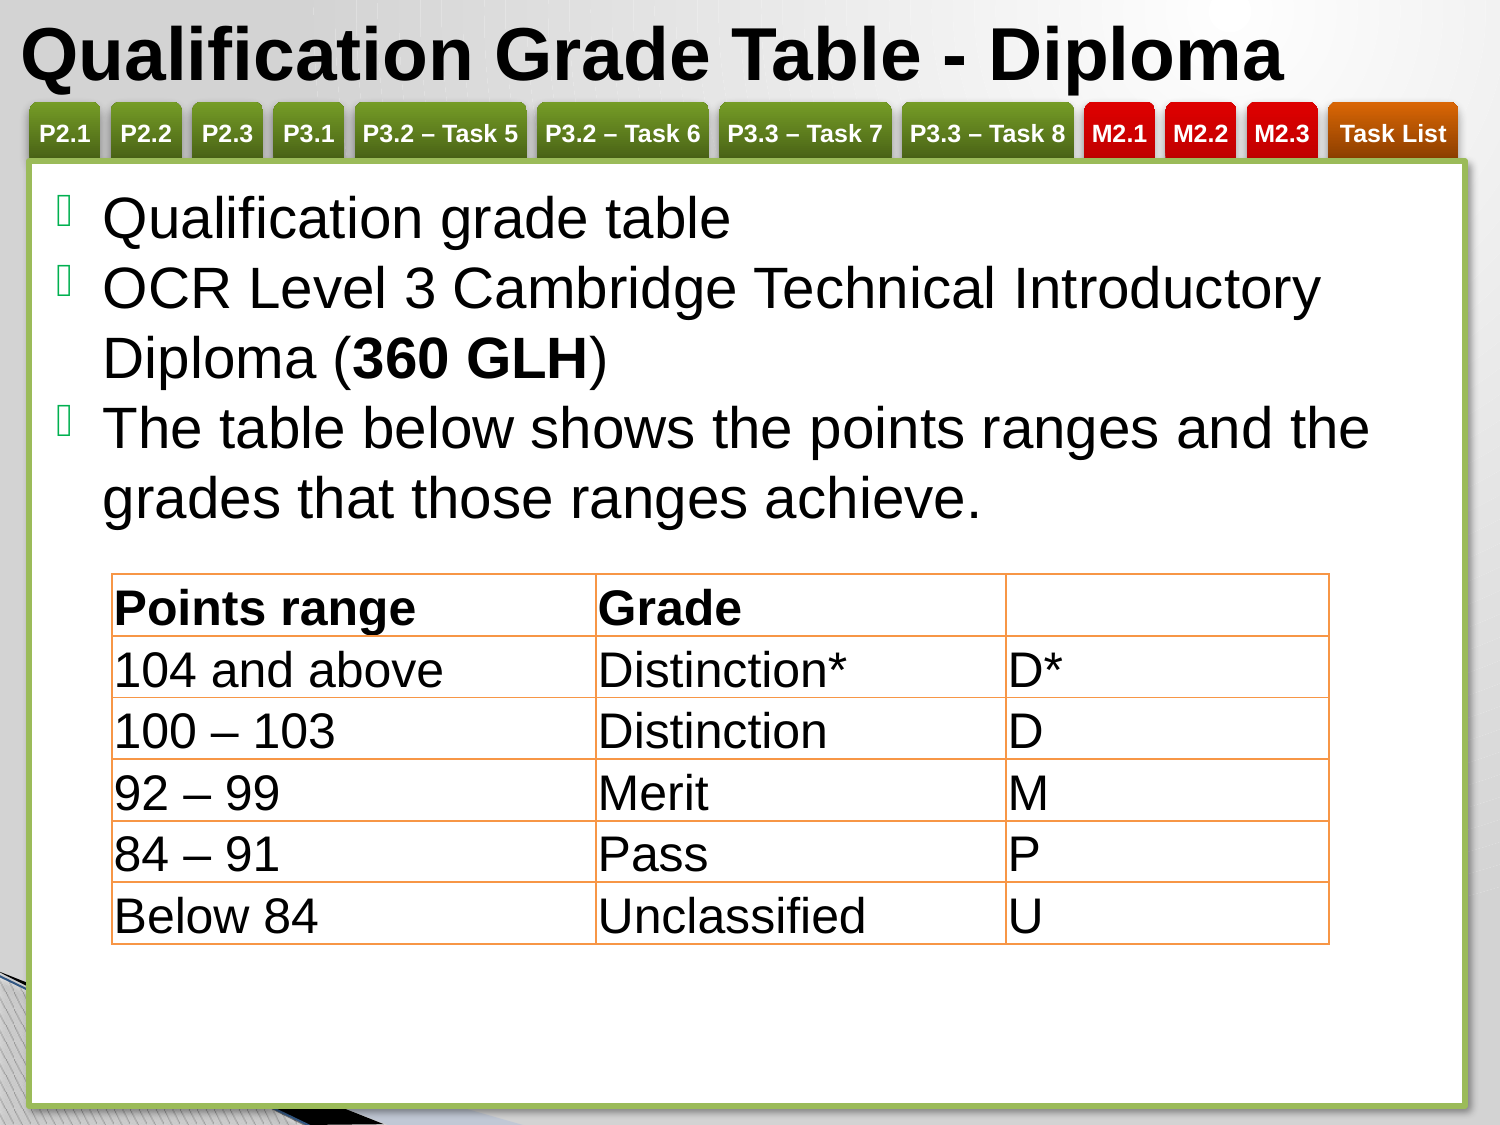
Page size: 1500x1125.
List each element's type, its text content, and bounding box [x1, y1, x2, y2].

table_header [1007, 575, 1328, 635]
table_cell 104 and above [113, 637, 595, 697]
table_cell 92 – 99 [113, 760, 595, 820]
table_cell D* [1007, 637, 1328, 697]
table_cell Pass [597, 822, 1005, 881]
table_cell U [1007, 883, 1328, 943]
table_cell Distinction [597, 698, 1005, 758]
picture [281, 1114, 303, 1125]
table_cell Distinction* [597, 637, 1005, 697]
table_cell D [1007, 698, 1328, 758]
table_cell Below 84 [113, 883, 595, 943]
table_cell 84 – 91 [113, 822, 595, 881]
text_box e [551, 0, 603, 5]
table_header Points range [113, 575, 595, 635]
table_cell M [1007, 760, 1328, 820]
text_box Qualification grade table OCR Level 3 Cambridge Technical Introductory Diploma (360 GLH) The table below shows the points ranges and the grades that those ranges achieve. [41, 172, 1447, 538]
table_cell Unclassified [597, 883, 1005, 943]
table_header Grade [597, 575, 1005, 635]
table_cell 100 – 103 [113, 698, 595, 758]
table_cell P [1007, 822, 1328, 881]
table_cell Merit [597, 760, 1005, 820]
title Qualification Grade Table - Diploma [5, 0, 1447, 102]
